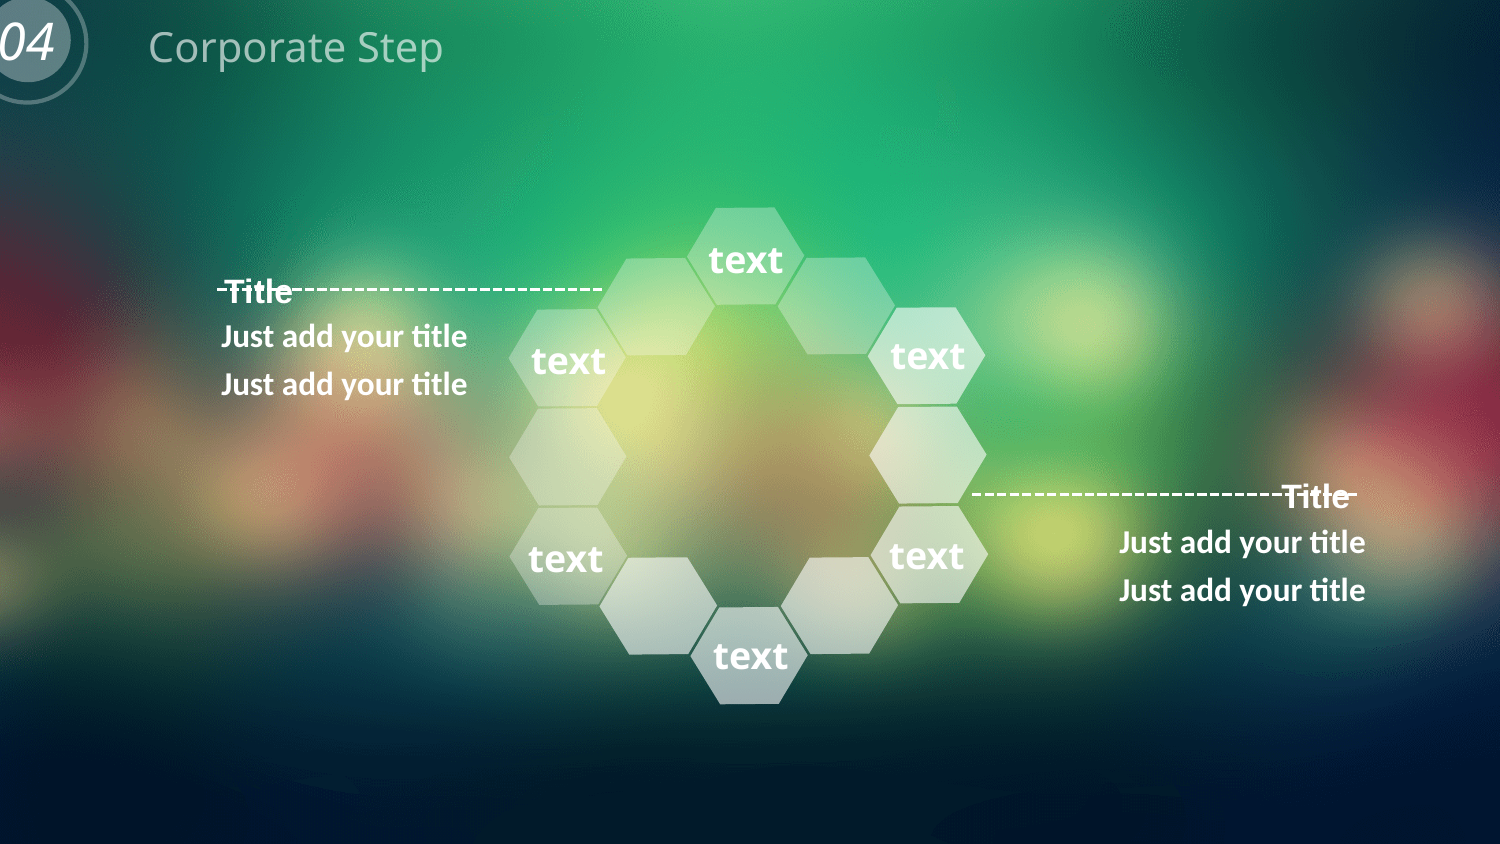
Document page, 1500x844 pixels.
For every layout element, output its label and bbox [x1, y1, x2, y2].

text_box [0, 0, 487, 103]
picture [0, 0, 1500, 844]
text_box [206, 207, 1376, 705]
